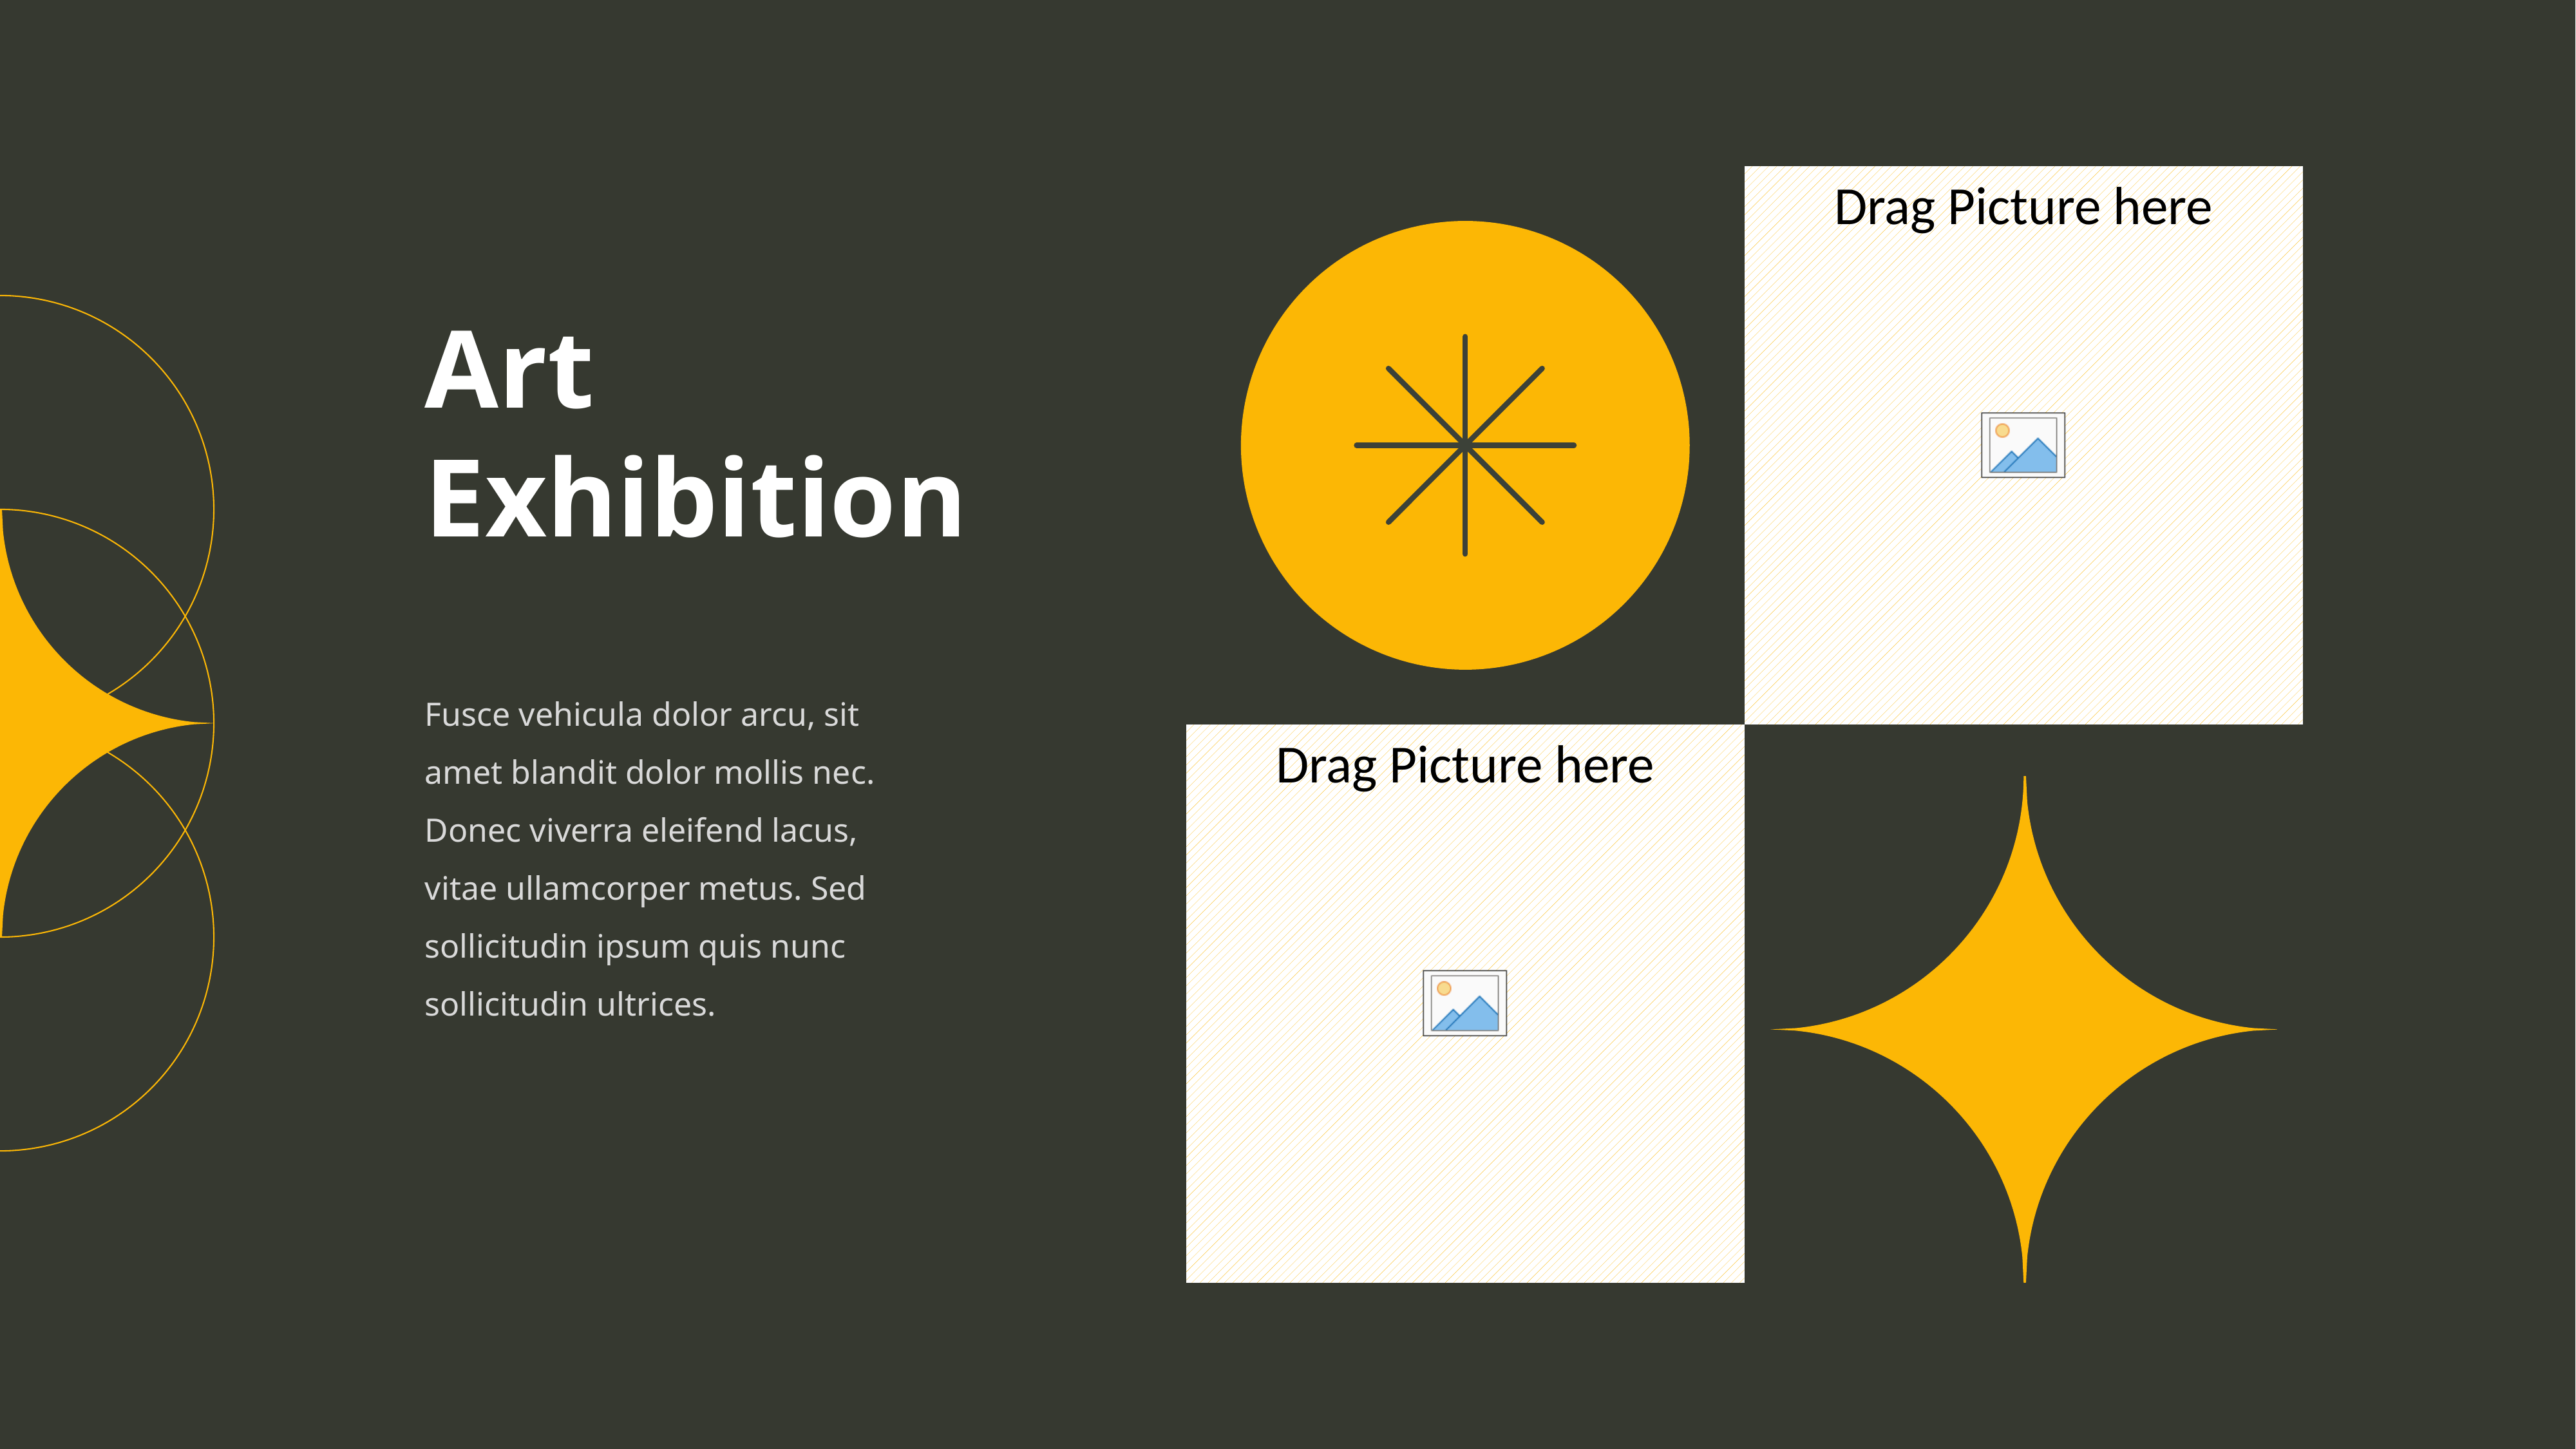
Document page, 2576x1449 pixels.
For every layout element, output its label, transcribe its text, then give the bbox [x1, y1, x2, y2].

text_box [1770, 775, 2278, 1284]
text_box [1240, 221, 1690, 670]
text_box Fusce vehicula dolor arcu, sit amet blandit dolor mollis nec. Donec viverra eleifend lacus, vitae ullamcorper metus. Sed sollicitudin ipsum quis nunc sollicitudin ultrices. [415, 669, 947, 1027]
text_box Art Exhibition [415, 296, 1054, 564]
picture [1186, 166, 2303, 1283]
